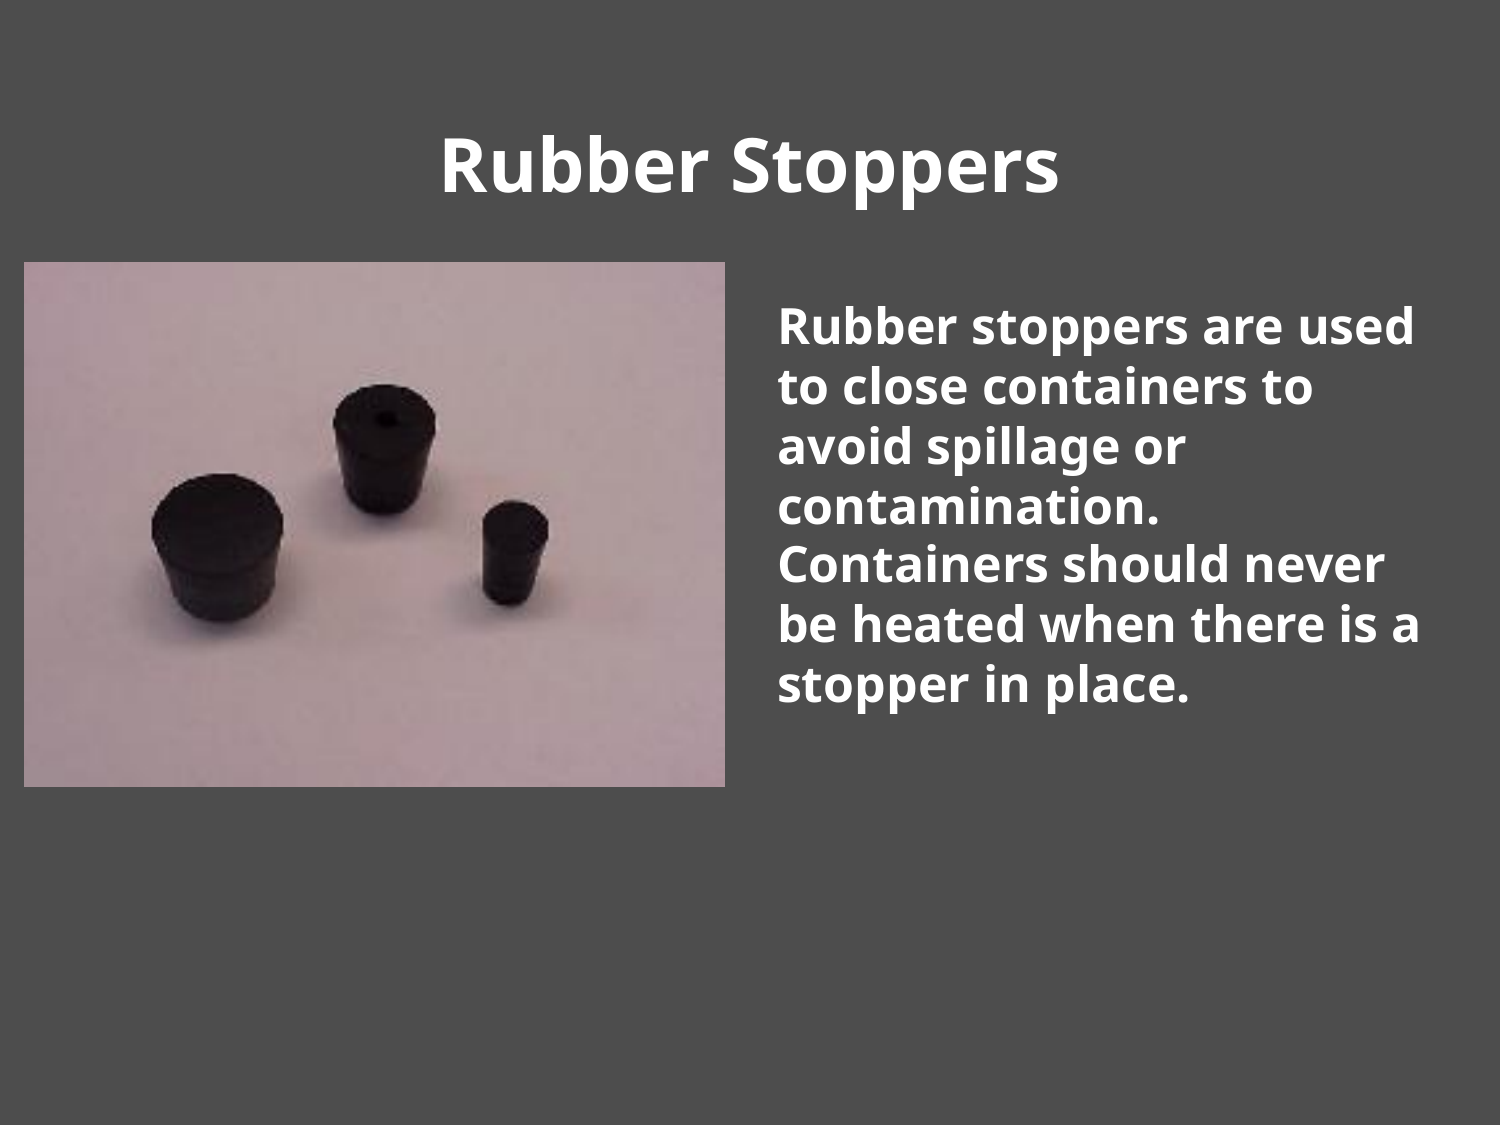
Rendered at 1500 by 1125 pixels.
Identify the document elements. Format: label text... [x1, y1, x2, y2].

text_box Rubber stoppers are used to close containers to avoid spillage or contamination. [762, 287, 1466, 524]
text_box Containers should never be heated when there is a stopper in place. [762, 524, 1466, 720]
picture [24, 262, 726, 788]
title Rubber Stoppers [112, 99, 1388, 226]
